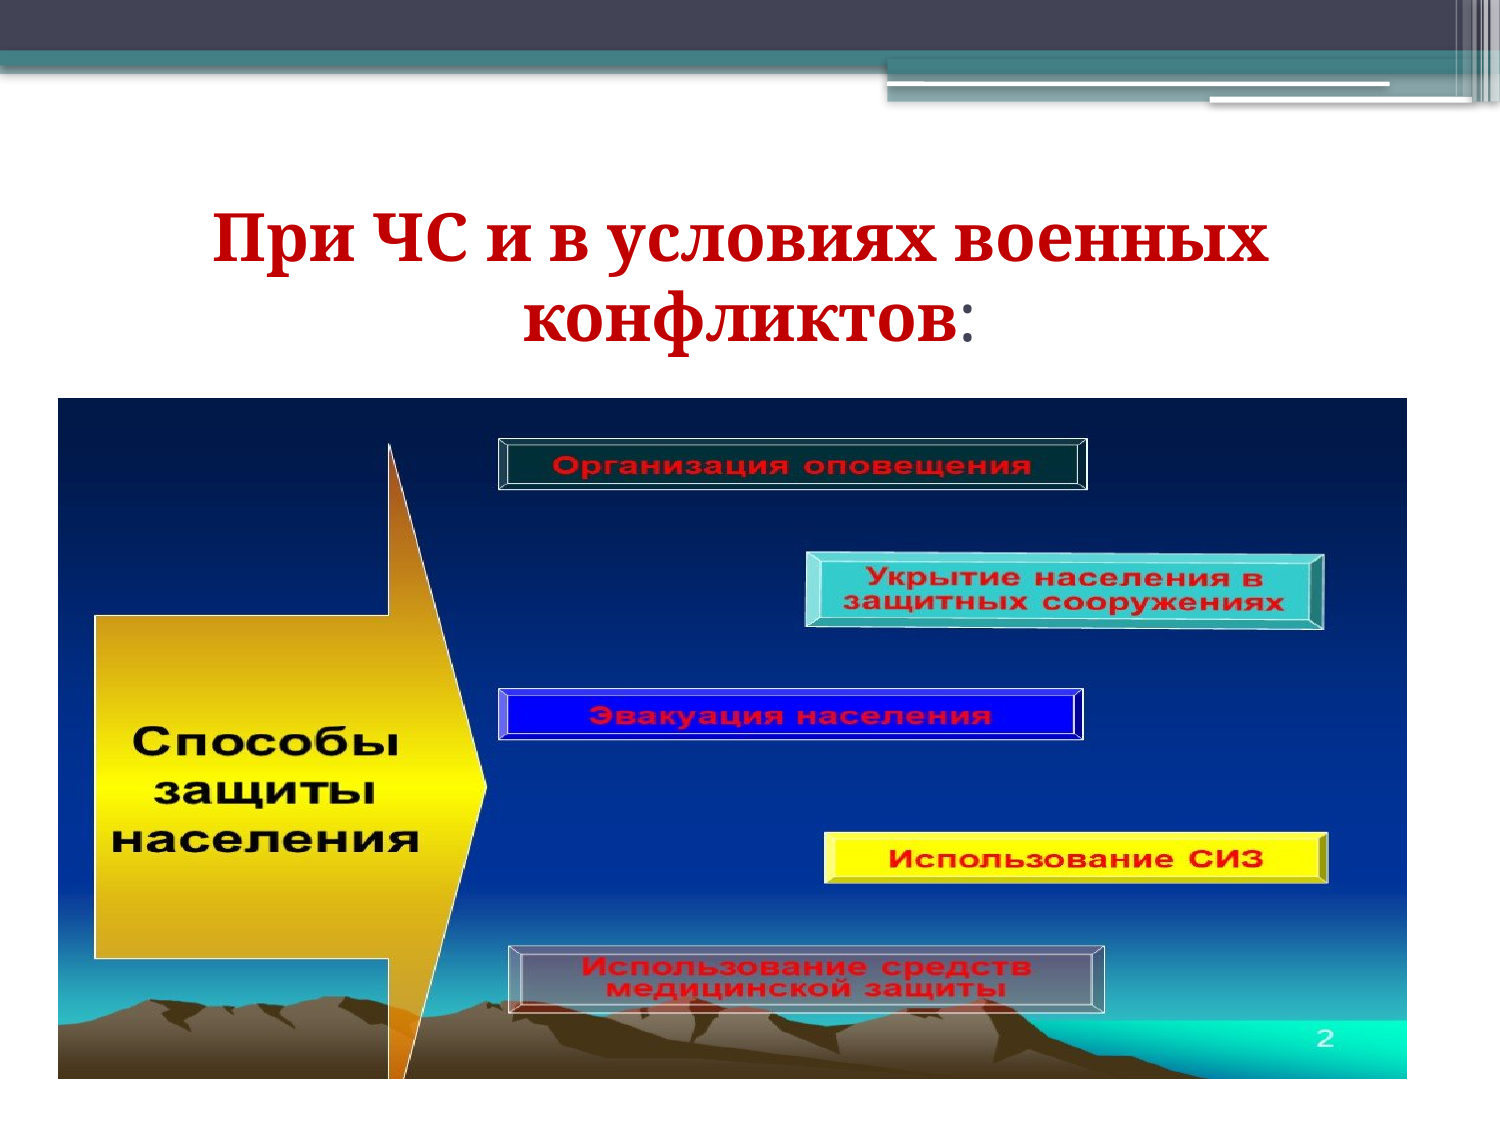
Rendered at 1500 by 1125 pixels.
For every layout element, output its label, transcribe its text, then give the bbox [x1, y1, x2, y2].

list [58, 398, 1407, 1079]
title При ЧС и в условиях военных конфликтов: [75, 187, 1425, 363]
